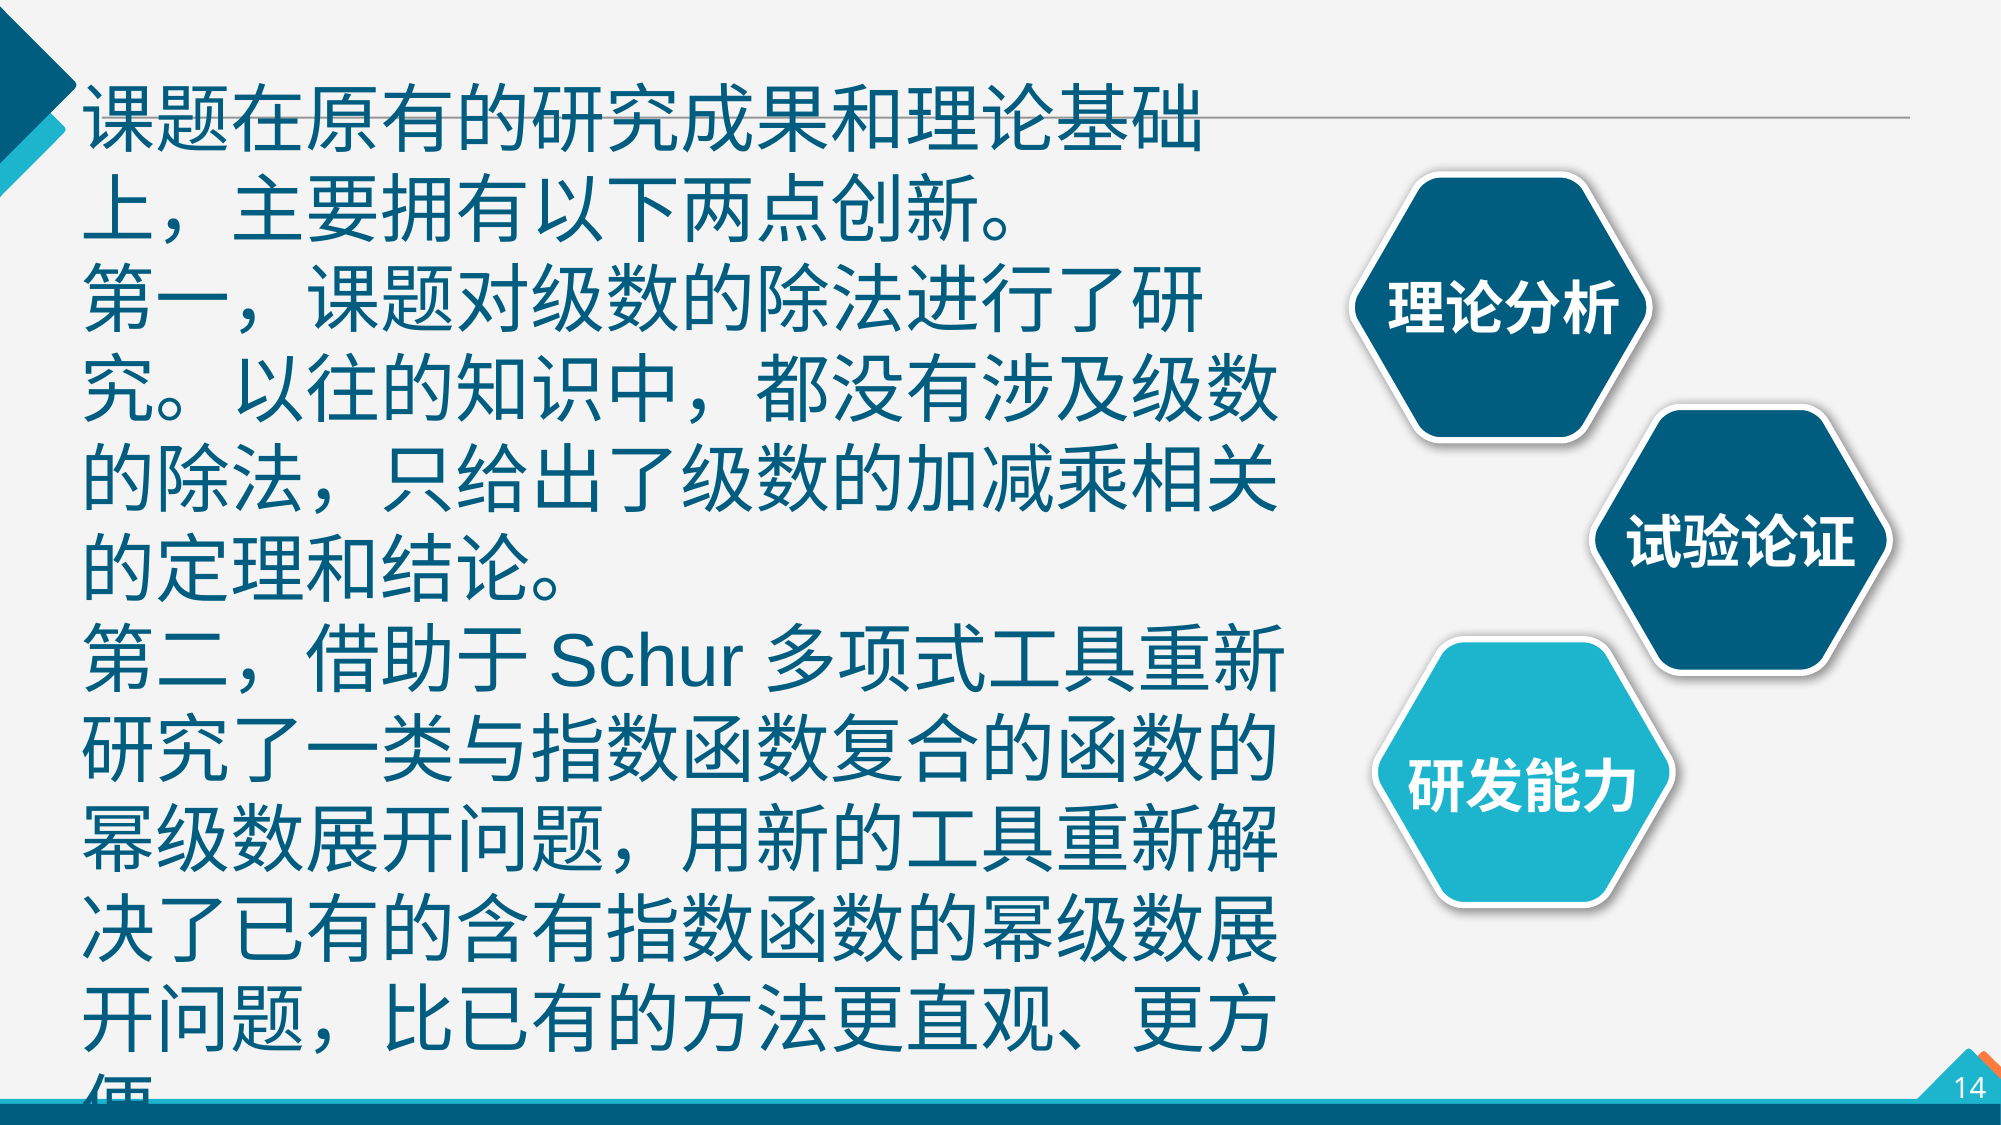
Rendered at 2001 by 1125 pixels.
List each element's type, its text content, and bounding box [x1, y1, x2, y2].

text_box 理论分析 [1372, 264, 1636, 349]
text_box [1612, 406, 1870, 497]
text_box 试验论证 [1609, 497, 1873, 583]
text_box [1362, 174, 1631, 441]
text_box [1374, 639, 1673, 810]
text_box [1636, 276, 1650, 339]
text_box 研发能力 [1392, 741, 1656, 827]
text_box [1592, 502, 1609, 578]
text_box [0, 113, 66, 198]
text_box 课题在原有的研究成果和理论基础上，主要拥有以下两点创新。 第一，课题对级数的除法进行了研究。以往的知识中，都没有涉及级数的除法，只给出了级数的加减乘相关的定理和结论。 第二，借助于Schur多项式工具重新研究了一类与指数函数复合的函数的幂级数展开问题，用新的工具重新解决了已有的含有指数函数的幂级数展开问题，比已有的方法更直观、更方便。 [66, 64, 1362, 1125]
text_box [0, 6, 66, 164]
text_box [1873, 502, 1890, 577]
text_box [1401, 827, 1646, 906]
text_box [1612, 583, 1870, 673]
